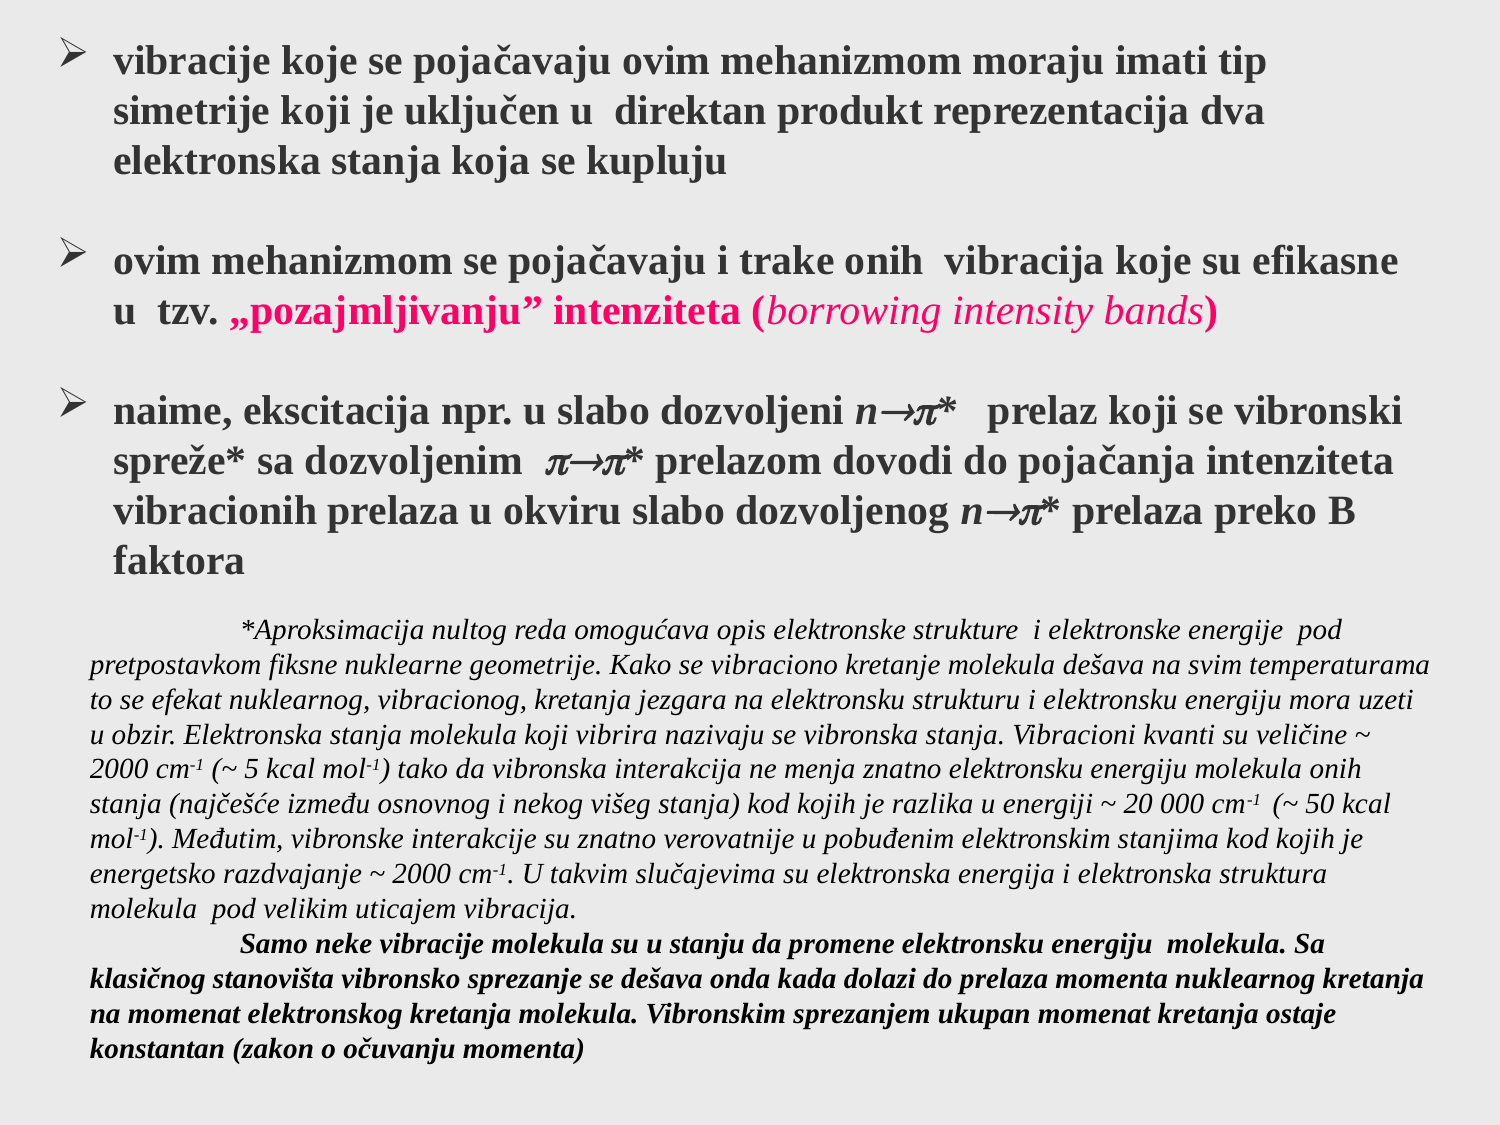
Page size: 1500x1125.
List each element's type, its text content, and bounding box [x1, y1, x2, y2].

list vibracije koje se pojačavaju ovim mehanizmom moraju imati tip simetrije koji je uključen u direktan produkt reprezentacija dva elektronska stanja koja se kupluju ovim mehanizmom se pojačavaju i trake onih vibracija koje su efikasne u tzv. „pozajmljivanju” intenziteta (borrowing intensity bands) naime, ekscitacija npr. u slabo dozvoljeni n* prelaz koji se vibronski spreže* sa dozvoljenim * prelazom dovodi do pojačanja intenziteta vibracionih prelaza u okviru slabo dozvoljenog n* prelaza preko B faktora [41, 24, 1442, 509]
list vibracije koje se pojačavaju ovim mehanizmom moraju imati tip simetrije koji je uključen u direktan produkt reprezentacija dva elektronska stanja koja se kupluju ovim mehanizmom se pojačavaju i trake onih vibracija koje su efikasne u tzv. „pozajmljivanju” intenziteta (borrowing intensity bands) naime, ekscitacija npr. u slabo dozvoljeni n* prelaz koji se vibronski spreže* sa dozvoljenim * prelazom dovodi do pojačanja intenziteta vibracionih prelaza u okviru slabo dozvoljenog n* prelaza preko B faktora [41, 512, 1442, 600]
text_box *Aproksimacija nultog reda omogućava opis elektronske strukture i elektronske energije pod pretpostavkom fiksne nuklearne geometrije. Kako se vibraciono kretanje molekula dešava na svim temperaturama to se efekat nuklearnog, vibracionog, kretanja jezgara na elektronsku strukturu i elektronsku energiju mora uzeti u obzir. Elektronska stanja molekula koji vibrira nazivaju se vibronska stanja. Vibracioni kvanti su veličine ~ 2000 cm-1 (~ 5 kcal mol-1) tako da vibronska interakcija ne menja znatno elektronsku energiju molekula onih stanja (najčešće između osnovnog i nekog višeg stanja) kod kojih je razlika u energiji ~ 20 000 cm-1 (~ 50 kcal mol-1). Međutim, vibronske interakcije su znatno verovatnije u pobuđenim elektronskim stanjima kod kojih je energetsko razdvajanje ~ 2000 cm-1. U takvim slučajevima su elektronska energija i elektronska struktura molekula pod velikim uticajem vibracija. Samo neke vibracije molekula su u stanju da promene elektronsku energiju molekula. Sa klasičnog stanovišta vibronsko sprezanje se dešava onda kada dolazi do prelaza momenta nuklearnog kretanja na momenat elektronskog kretanja molekula. Vibronskim sprezanjem ukupan momenat kretanja ostaje konstantan (zakon o očuvanju momenta) [75, 602, 1450, 1072]
